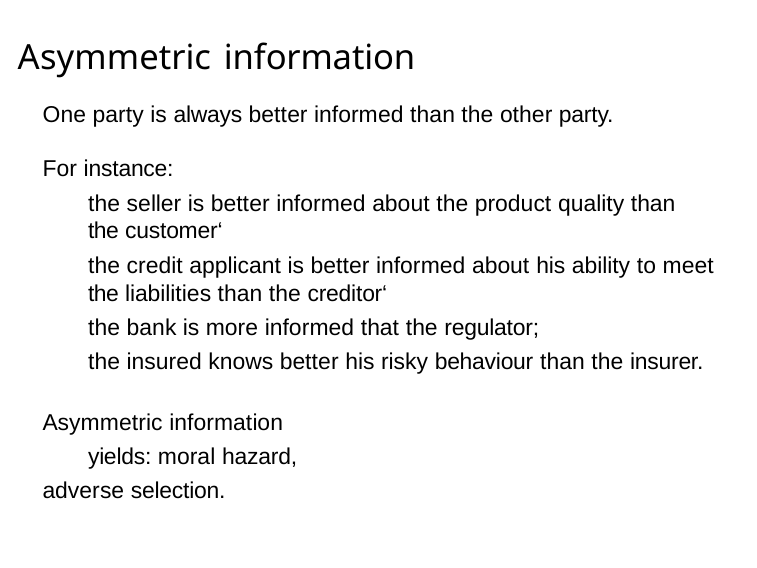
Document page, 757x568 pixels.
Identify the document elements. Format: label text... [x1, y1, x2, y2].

text_box One party is always better informed than the other party. For instance: the seller is better informed about the product quality than the customer‘ the credit applicant is better informed about his ability to meet the liabilities than the creditor‘ the bank is more informed that the regulator; the insured knows better his risky behaviour than the insurer. Asymmetric information yields: moral hazard, adverse selection. [40, 97, 745, 504]
title Asymmetric information [0, 0, 756, 103]
